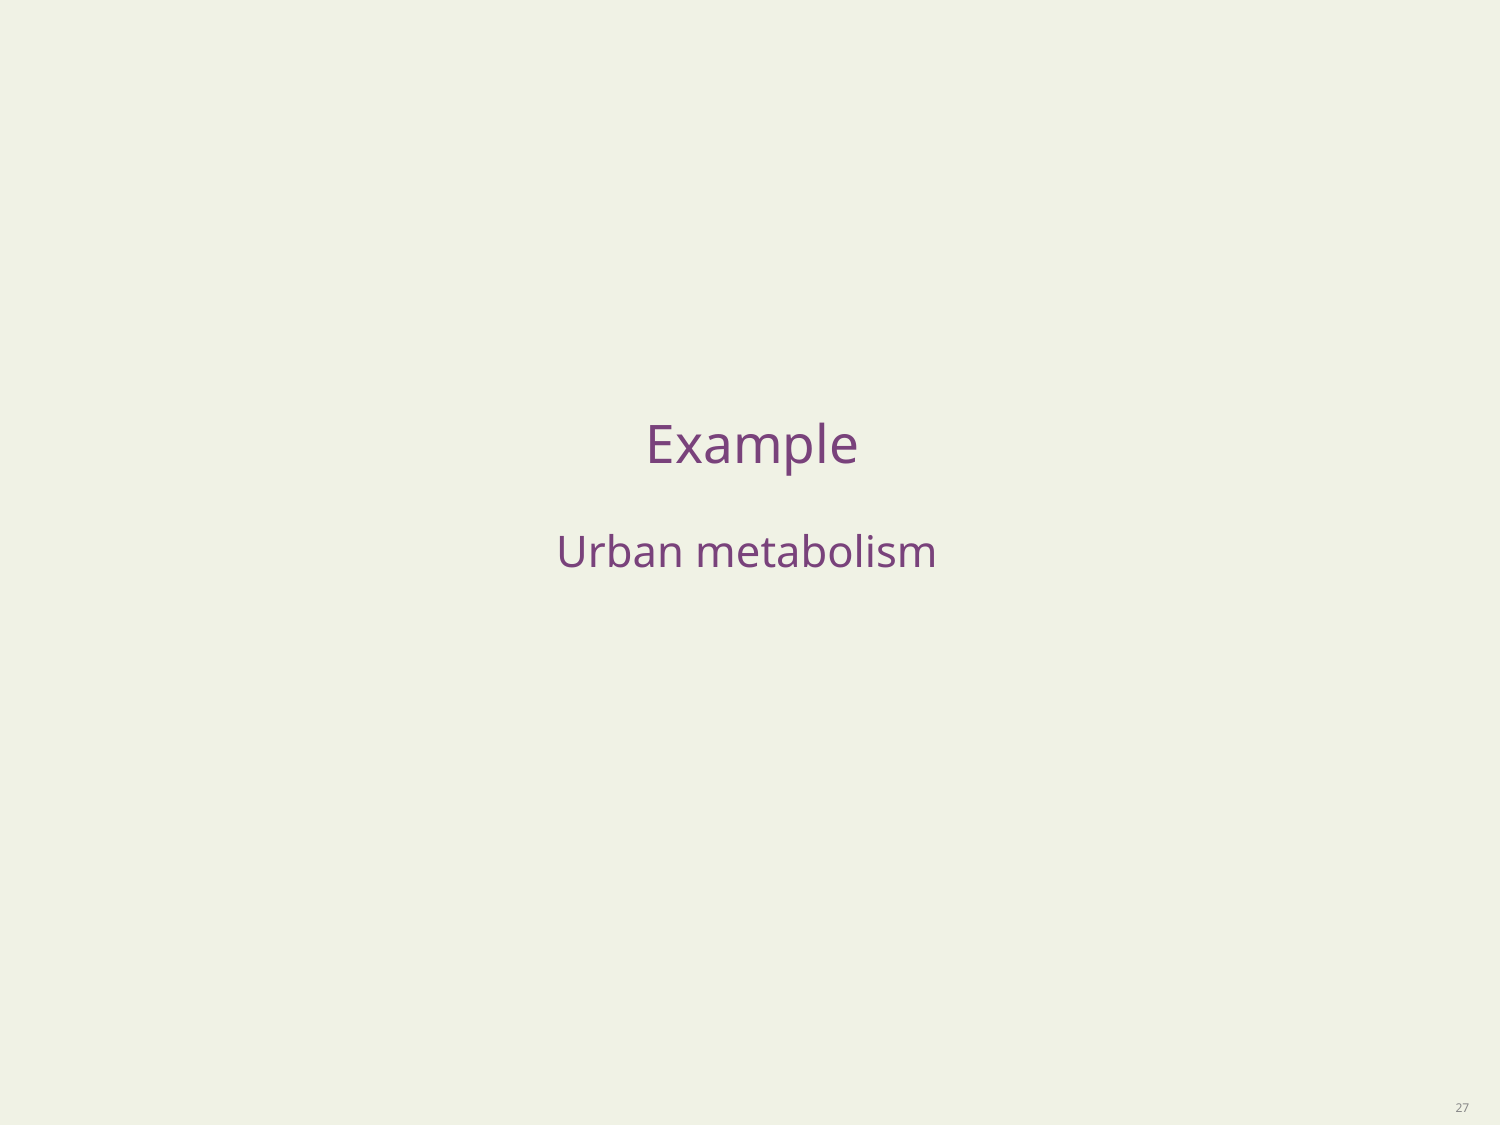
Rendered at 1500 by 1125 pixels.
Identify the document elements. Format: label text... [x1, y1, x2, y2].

text_box 27 [1437, 1077, 1488, 1125]
text_box [0, 0, 1500, 1125]
text_box Example Urban metabolism [12, 387, 1500, 538]
